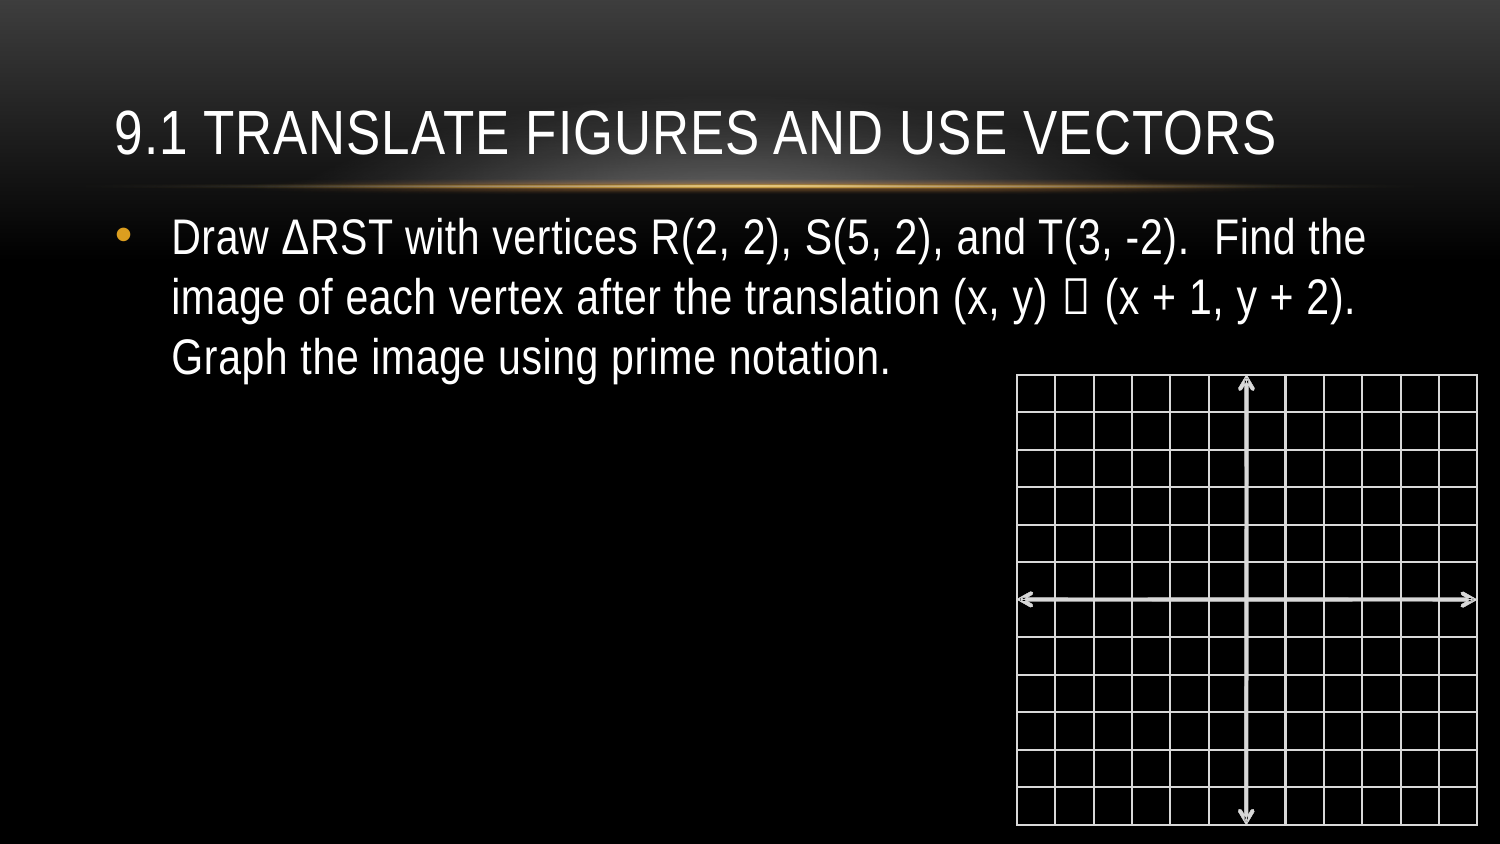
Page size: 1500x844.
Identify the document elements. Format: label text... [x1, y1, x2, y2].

title 9.1 Translate Figures and Use Vectors [99, 33, 1400, 175]
picture [999, 357, 1497, 844]
list Draw ΔRST with vertices R(2, 2), S(5, 2), and T(3, -2). Find the image of each vertex after the translation (x, y)  (x + 1, y + 2). Graph the image using prime notation. [99, 196, 1400, 779]
picture [0, 0, 1497, 300]
